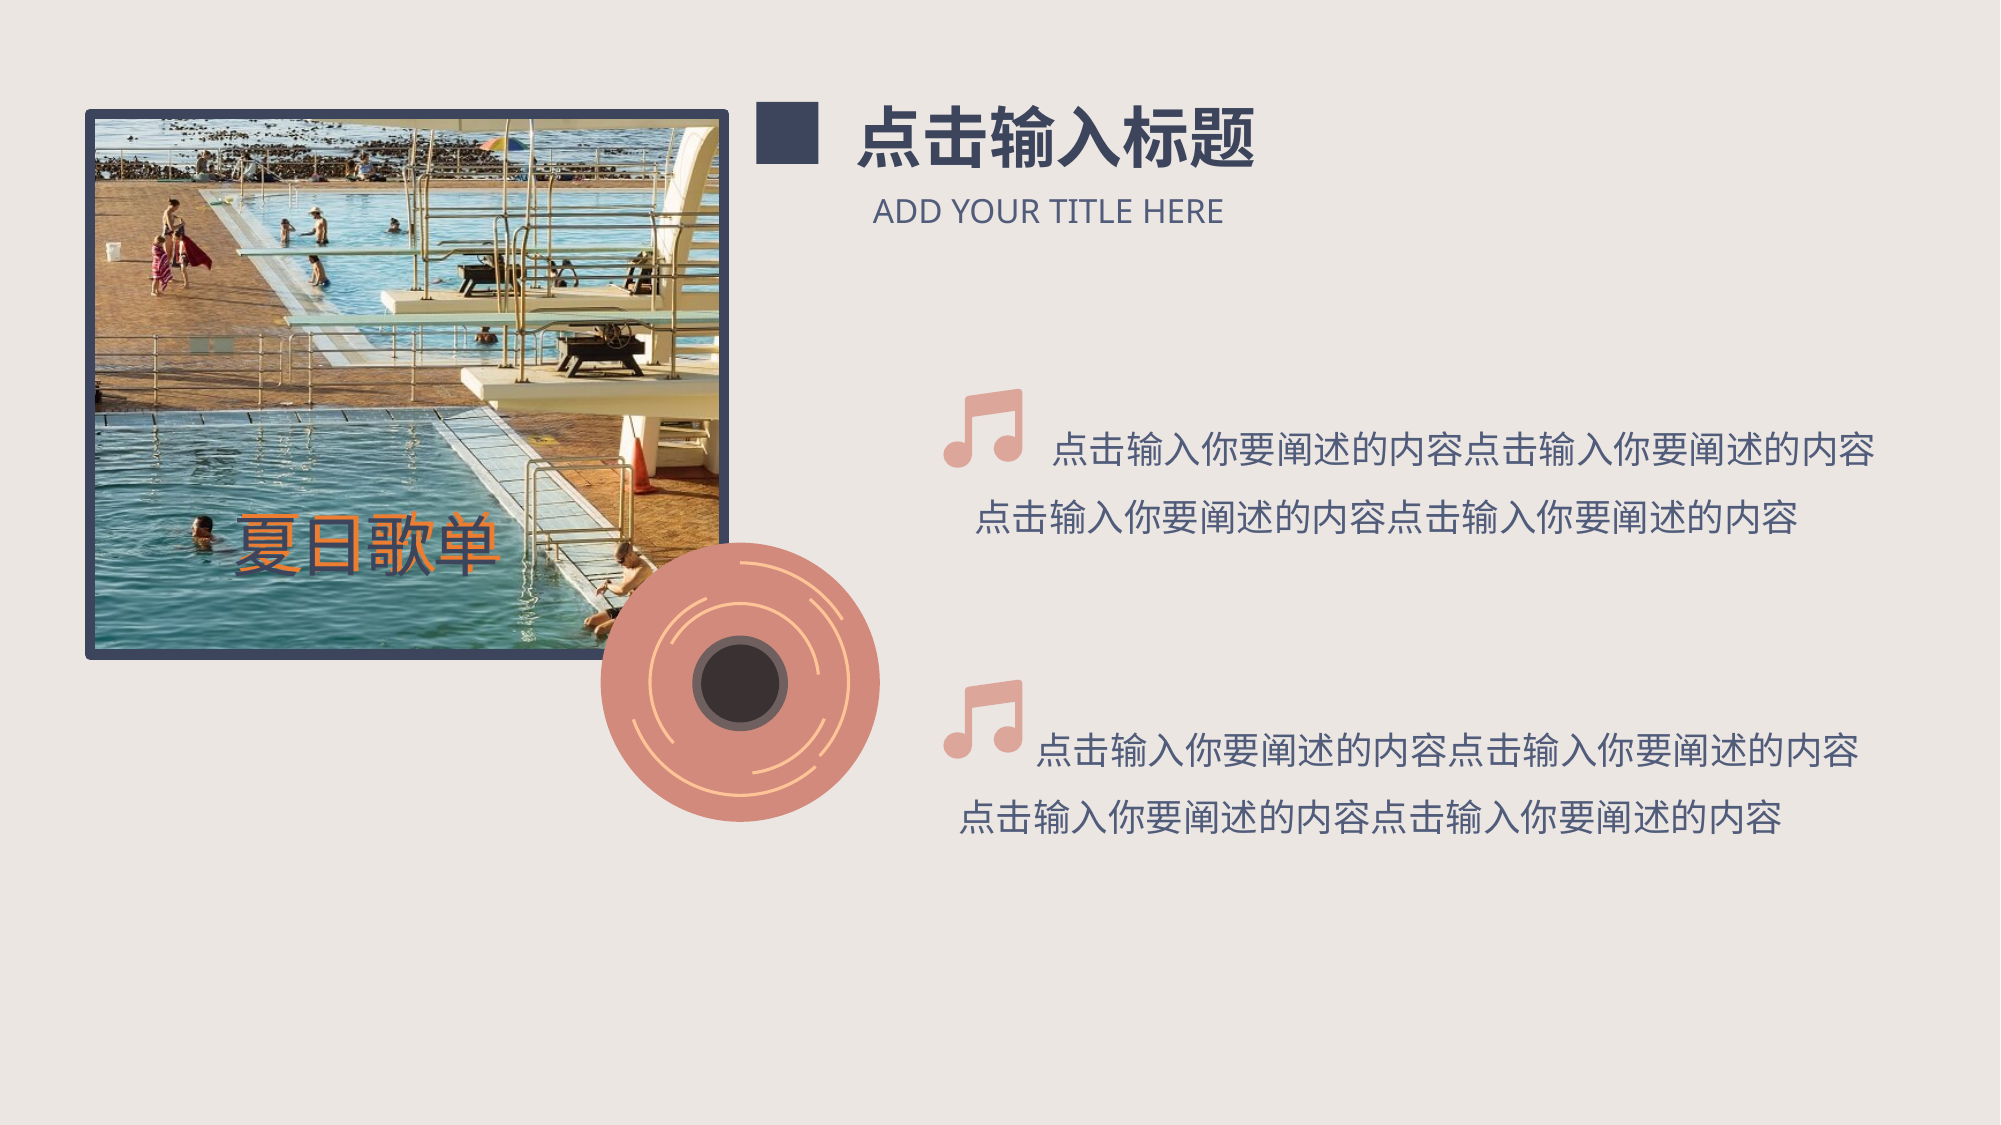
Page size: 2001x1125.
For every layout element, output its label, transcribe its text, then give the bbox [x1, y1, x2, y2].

text_box 点击输入标题 [841, 88, 1272, 184]
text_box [600, 542, 880, 822]
text_box ADD YOUR TITLE HERE [858, 183, 1240, 238]
text_box [943, 679, 1023, 759]
text_box 点击输入你要阐述的内容点击输入你要阐述的内容点击输入你要阐述的内容点击输入你要阐述的内容 [943, 696, 1877, 892]
picture [89, 113, 725, 655]
text_box [755, 101, 819, 165]
text_box [943, 388, 1023, 468]
text_box 点击输入你要阐述的内容点击输入你要阐述的内容点击输入你要阐述的内容点击输入你要阐述的内容 [959, 396, 1893, 591]
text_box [215, 493, 521, 594]
